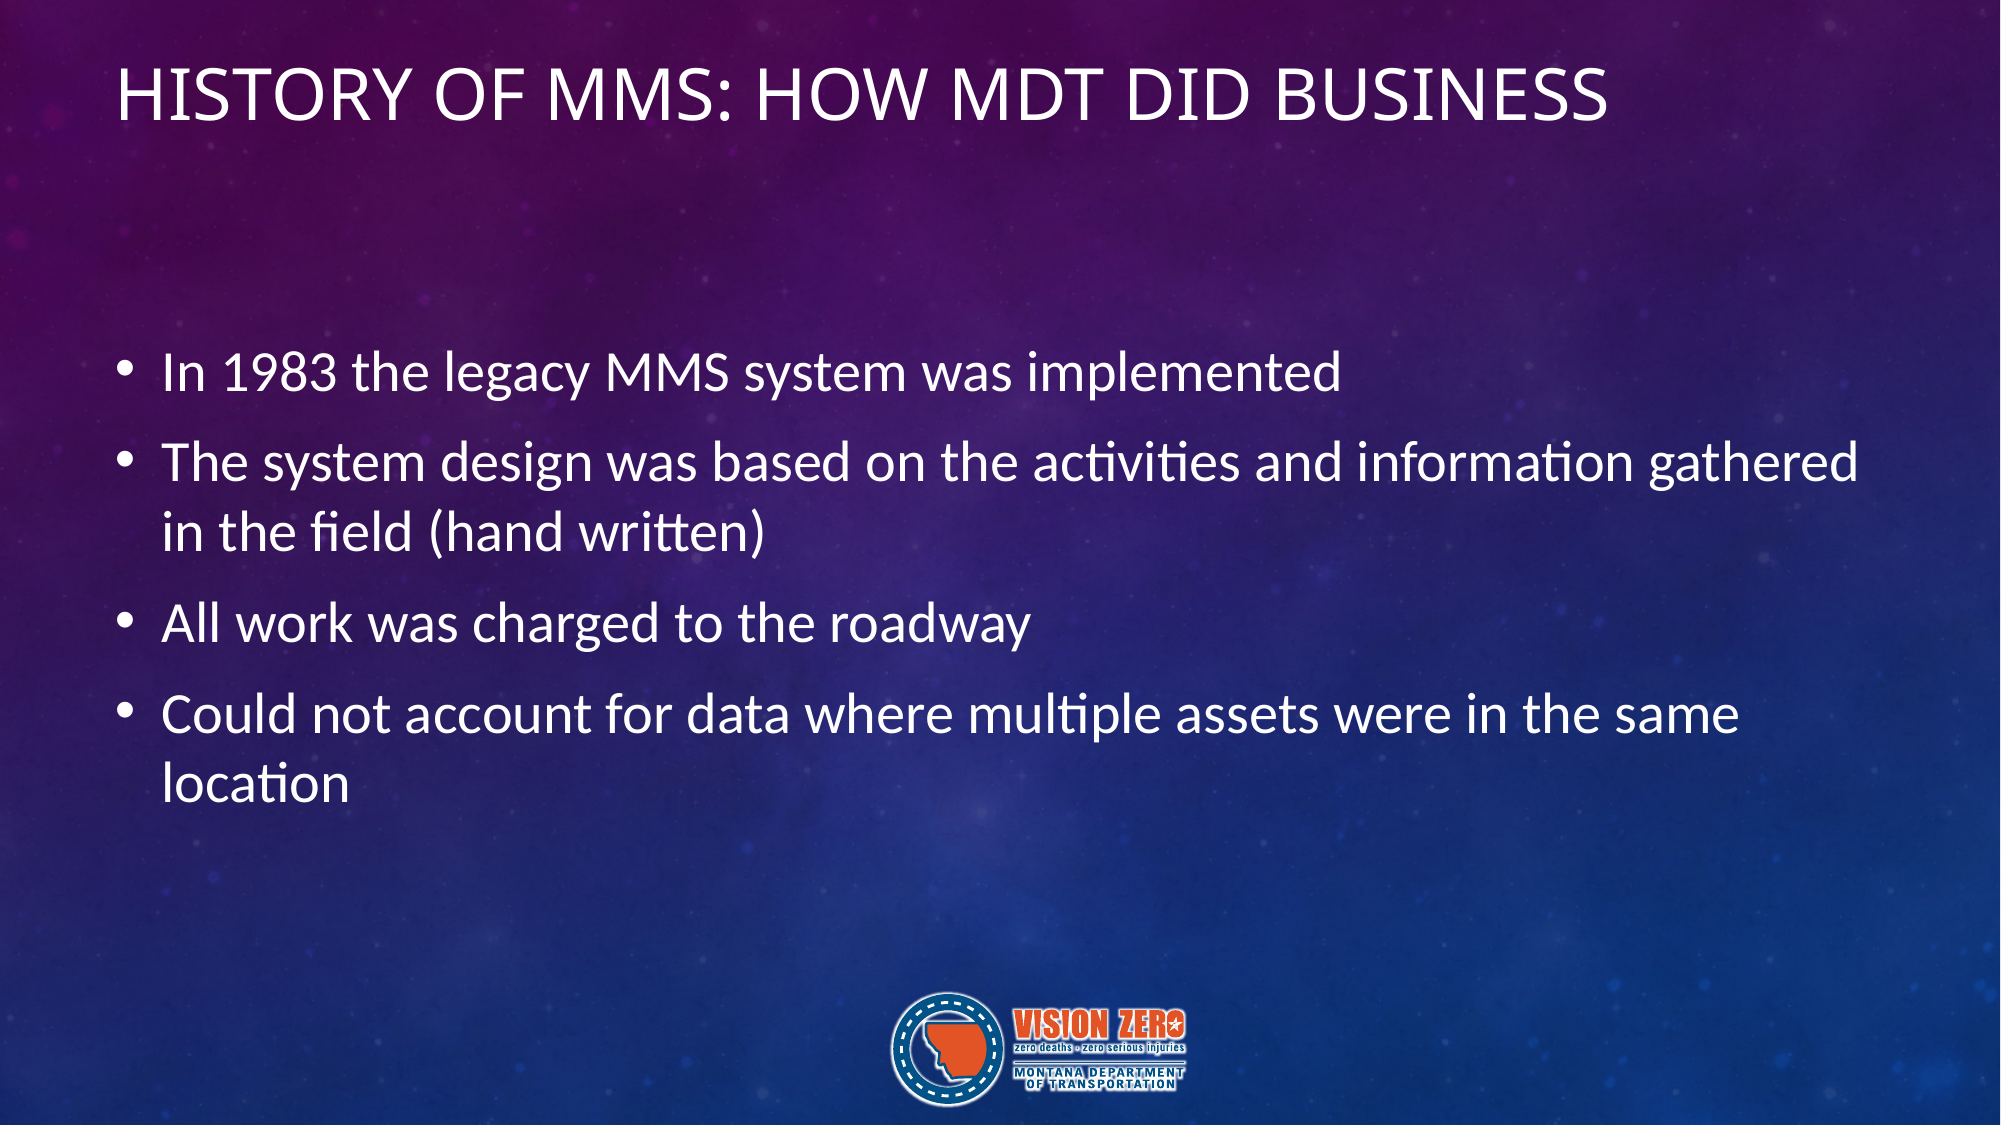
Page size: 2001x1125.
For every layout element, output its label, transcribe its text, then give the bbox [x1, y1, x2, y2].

list In 1983 the legacy MMS system was implemented The system design was based on the activities and information gathered in the field (hand written) All work was charged to the roadway Could not account for data where multiple assets were in the same location [99, 207, 1900, 1006]
picture [0, 0, 2001, 1125]
title History of MMS: How MDT did Business [99, 45, 1900, 138]
